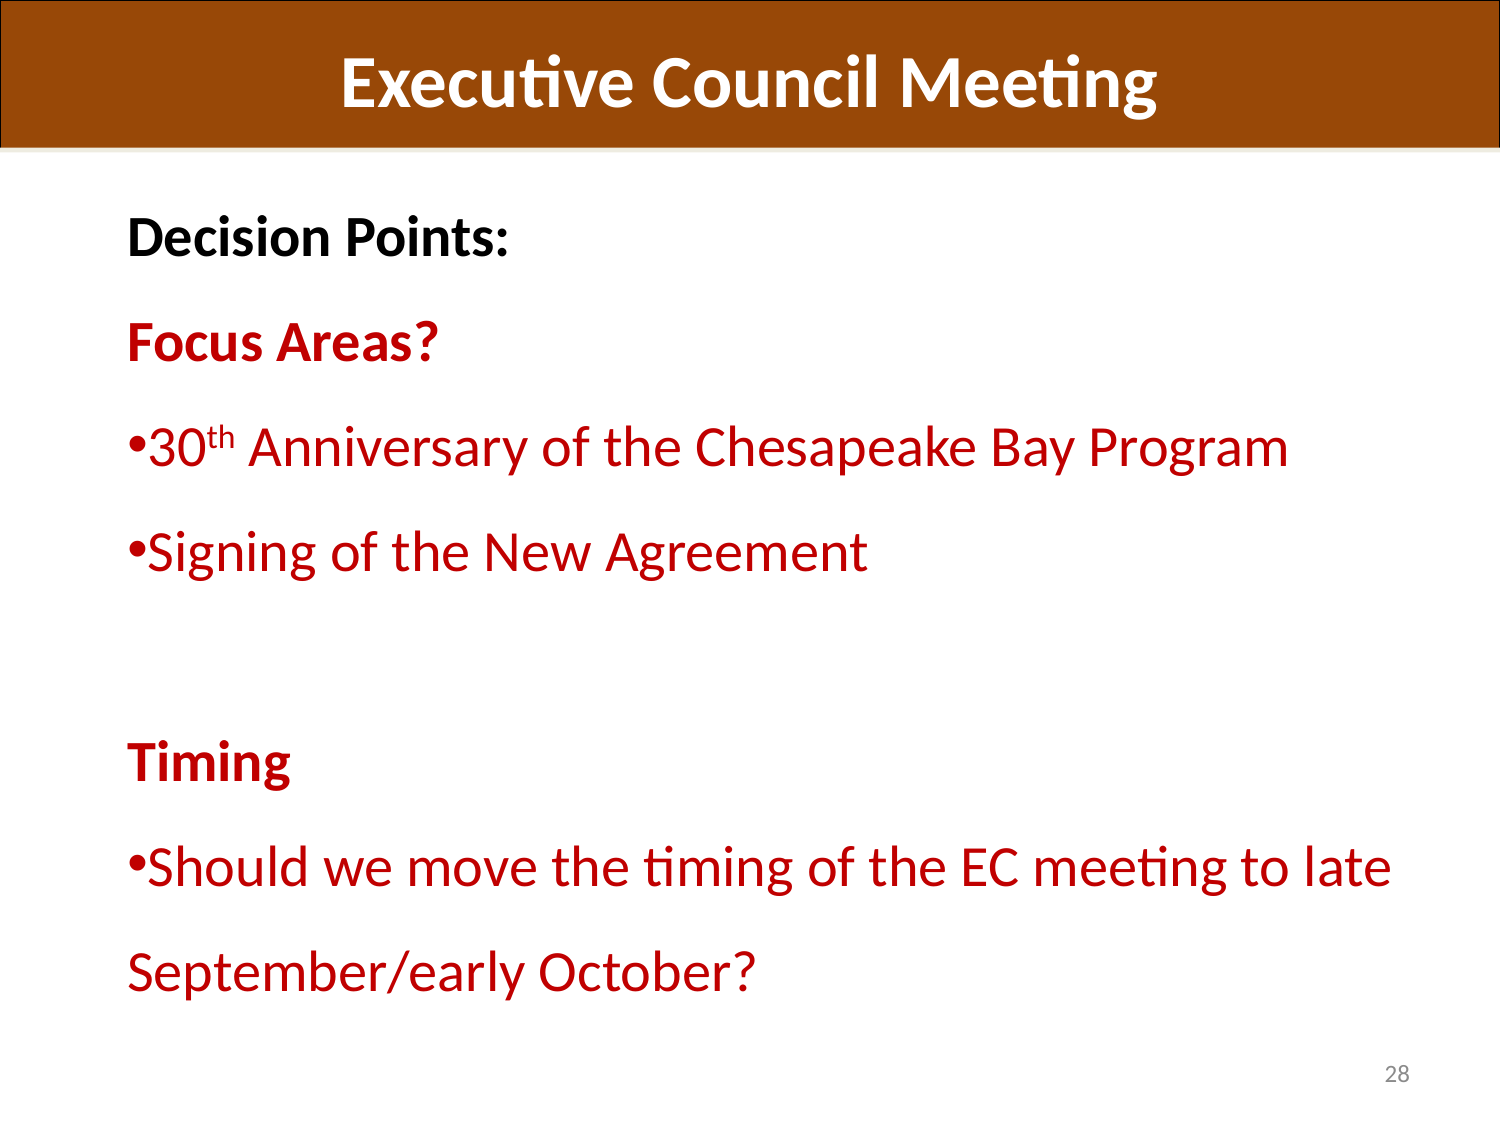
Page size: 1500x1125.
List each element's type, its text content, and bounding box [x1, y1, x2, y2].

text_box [0, 0, 1500, 151]
text_box Decision Points: Focus Areas? 30th Anniversary of the Chesapeake Bay Program Signing of the New Agreement Timing Should we move the timing of the EC meeting to late September/early October? [112, 159, 1425, 1125]
slide_number 28 [1074, 1042, 1425, 1103]
